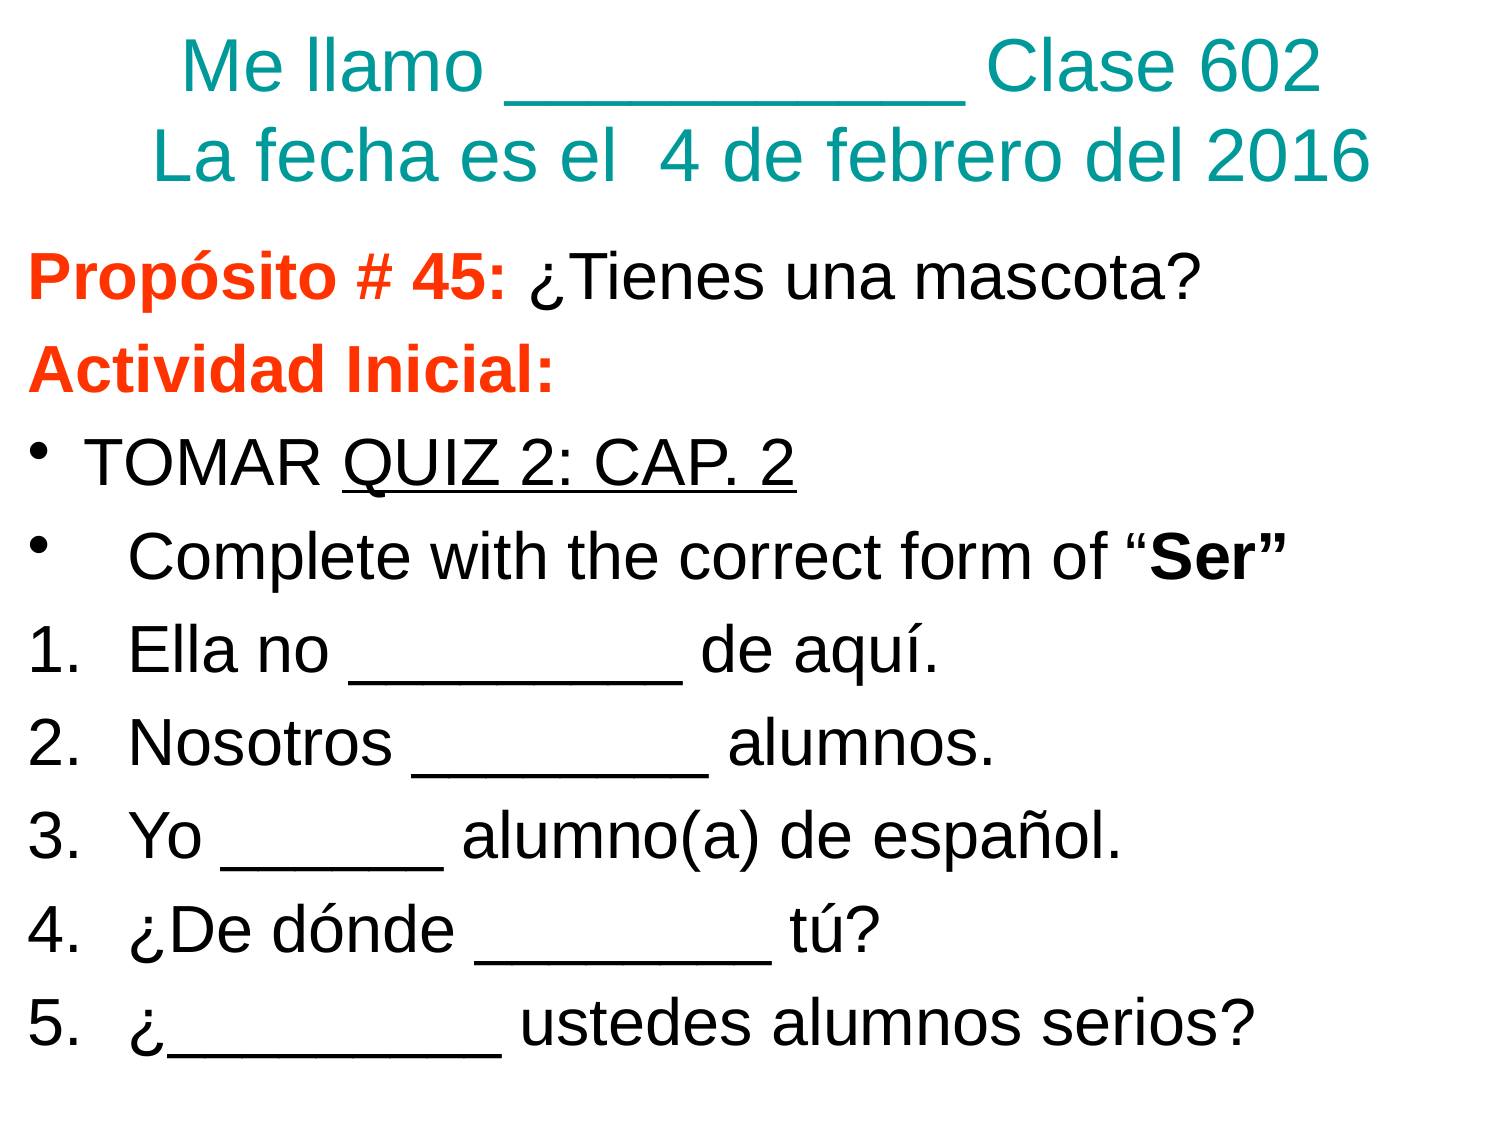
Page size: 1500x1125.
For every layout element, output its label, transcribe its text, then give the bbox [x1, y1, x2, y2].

title Me llamo ___________ Clase 602 La fecha es el 4 de febrero del 2016 [50, 12, 1475, 200]
list Propósito # 45: ¿Tienes una mascota? Actividad Inicial: TOMAR QUIZ 2: CAP. 2 Complete with the correct form of “Ser” Ella no _________ de aquí. Nosotros ________ alumnos. Yo ______ alumno(a) de español. ¿De dónde ________ tú? ¿_________ ustedes alumnos serios? [12, 224, 1500, 1088]
